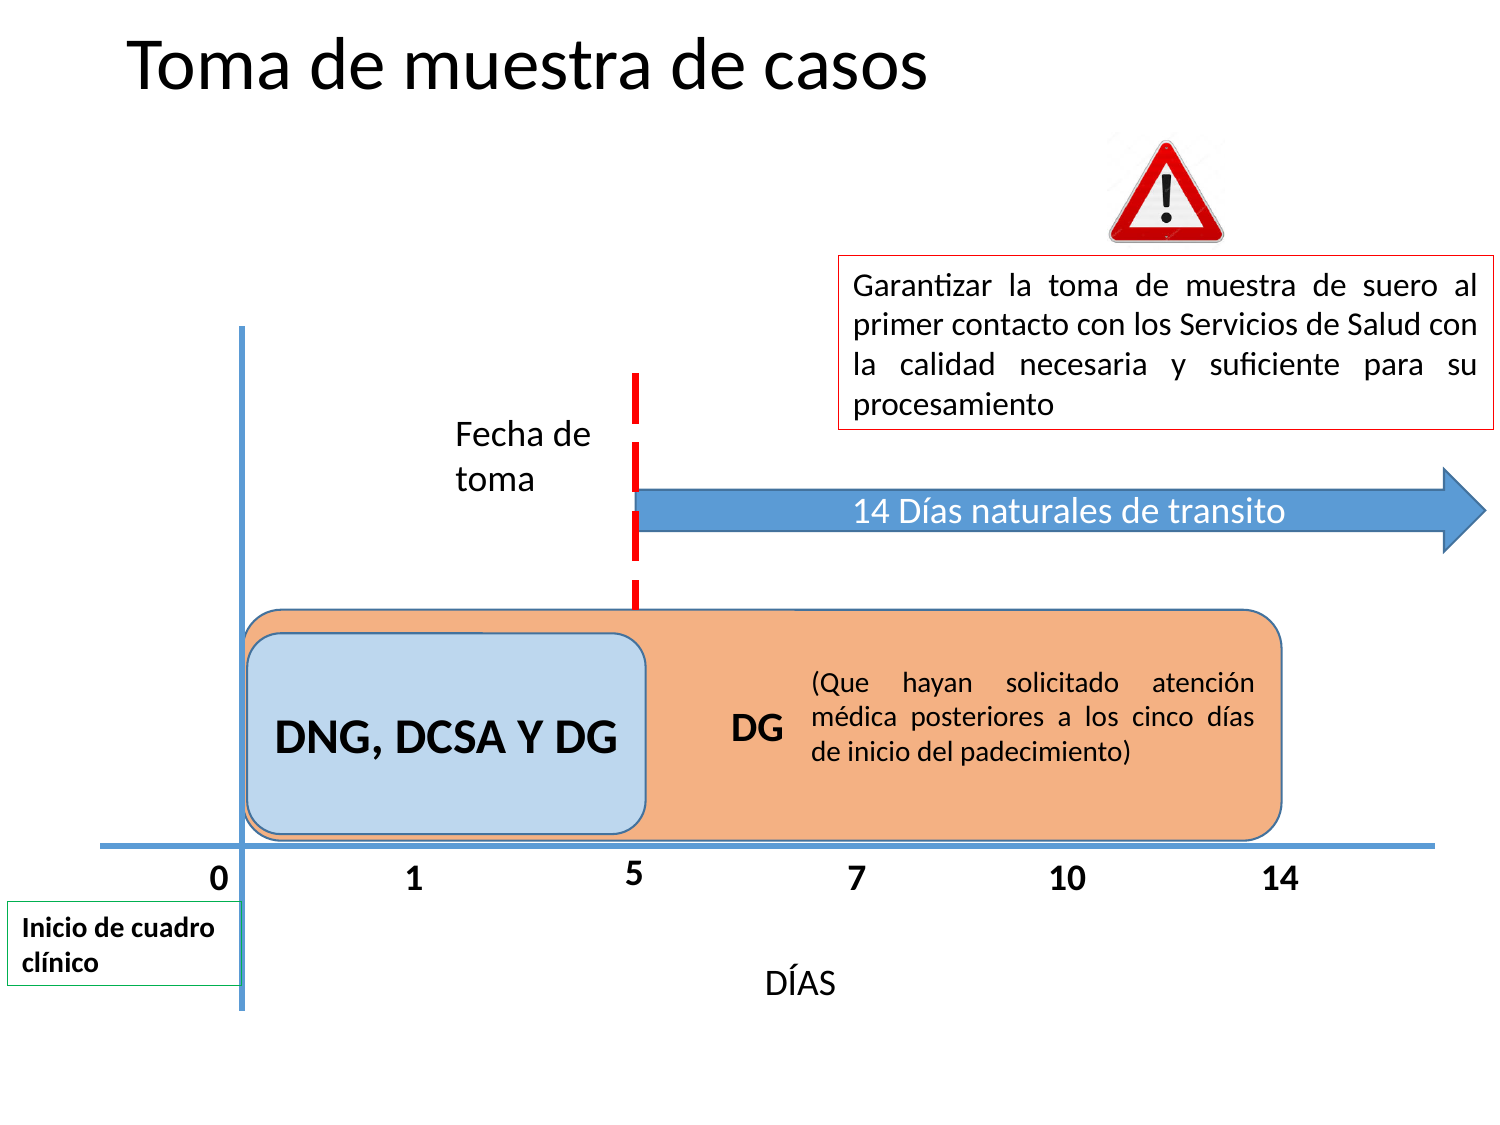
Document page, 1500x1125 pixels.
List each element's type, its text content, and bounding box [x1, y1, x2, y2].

text_box 14 [1246, 847, 1317, 906]
text_box 5 [610, 840, 646, 845]
text_box DG [245, 608, 1283, 842]
text_box [636, 488, 750, 533]
text_box 10 [1033, 847, 1105, 906]
text_box 1 [389, 847, 426, 906]
text_box Inicio de cuadro clínico [7, 901, 241, 986]
picture [1107, 132, 1225, 250]
text_box Garantizar la toma de muestra de suero al primer contacto con los Servicios de Salud con la calidad necesaria y suficiente para su procesamiento [838, 255, 1494, 430]
text_box [1388, 466, 1487, 555]
text_box 0 [194, 847, 231, 901]
text_box DNG, DCSA Y DG [246, 632, 647, 836]
text_box 14 Días naturales de transito [750, 478, 1388, 538]
text_box 5 [610, 847, 646, 901]
text_box DÍAS [749, 950, 892, 1011]
text_box Fecha de toma [440, 401, 628, 507]
text_box (Que hayan solicitado atención médica posteriores a los cinco días de inicio del padecimiento) [796, 655, 1270, 811]
text_box 7 [832, 847, 868, 906]
text_box Toma de muestra de casos [112, 7, 1270, 112]
